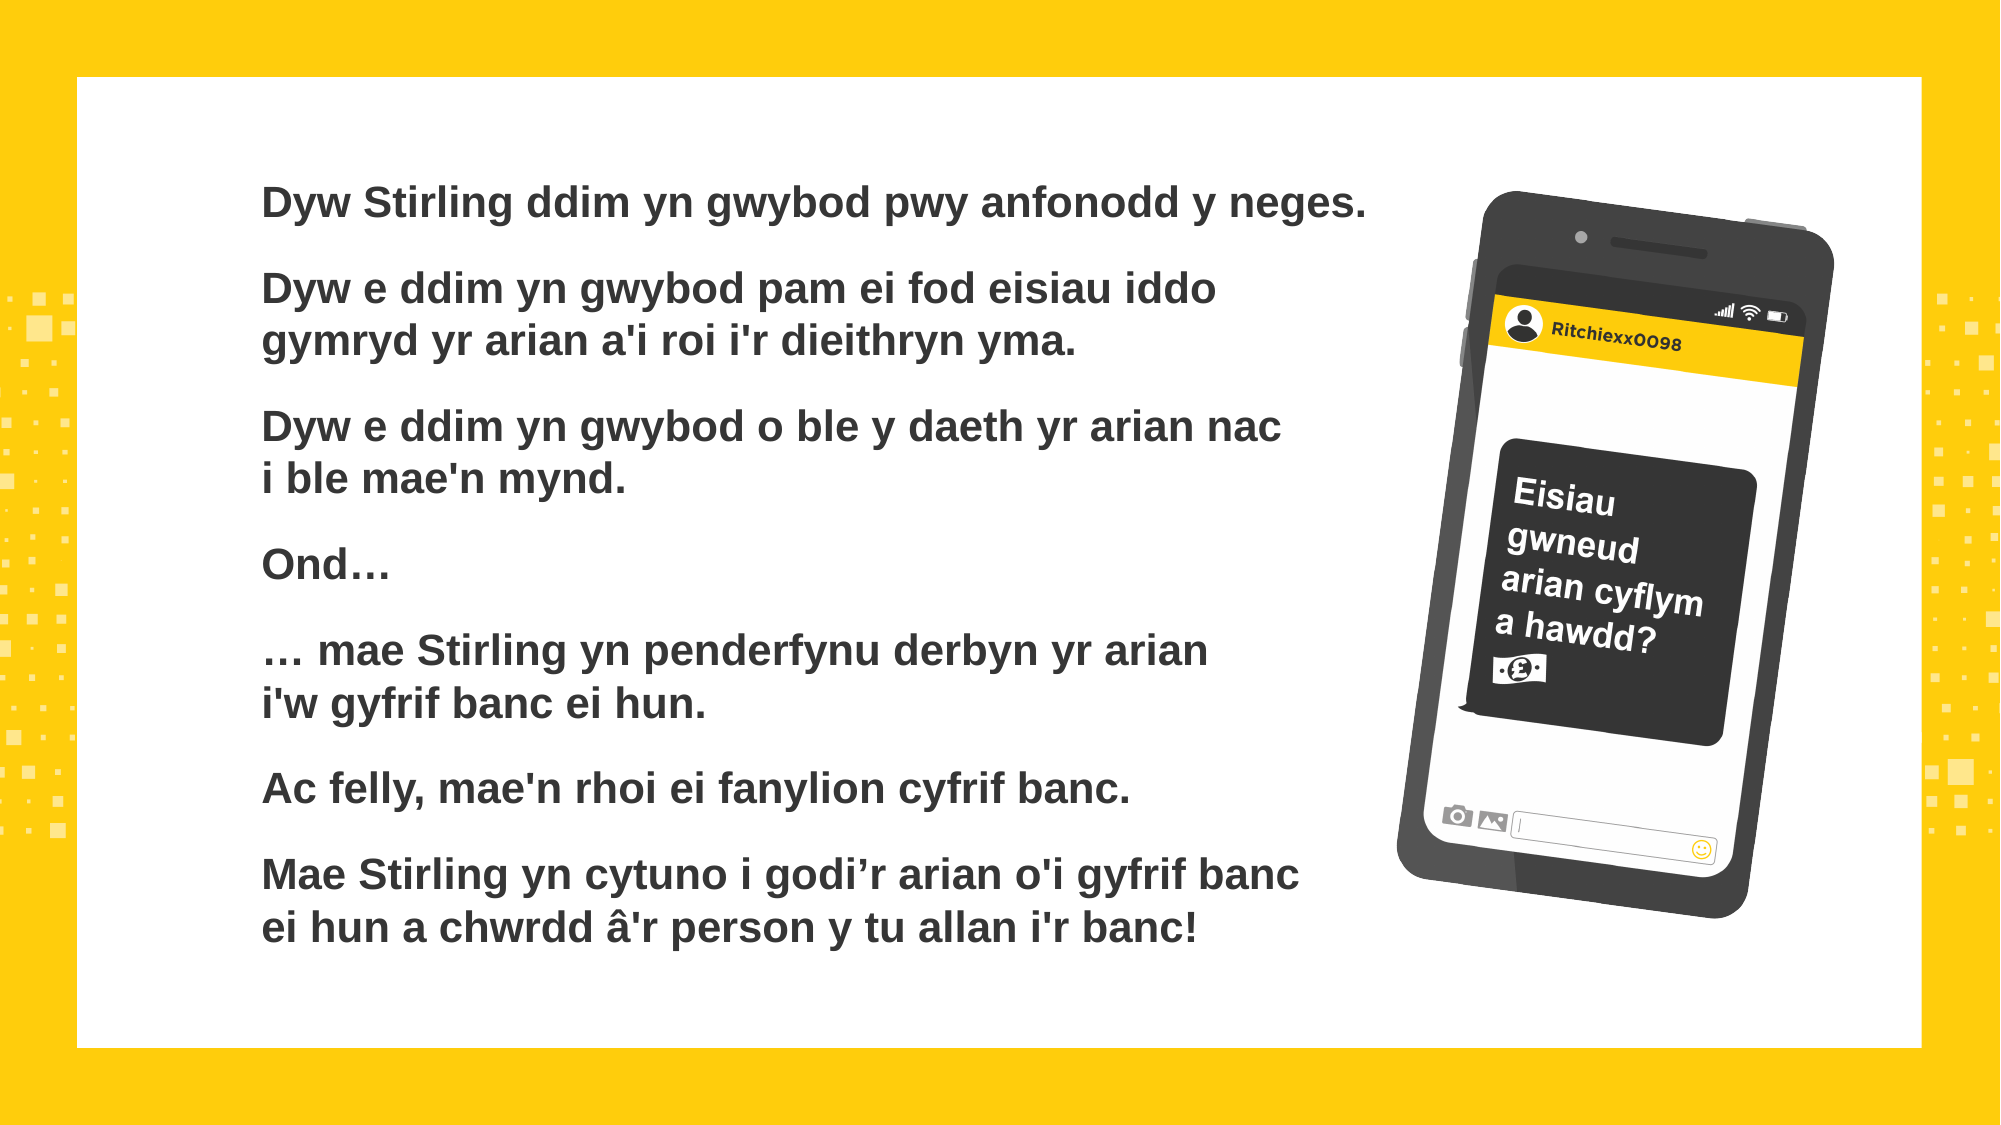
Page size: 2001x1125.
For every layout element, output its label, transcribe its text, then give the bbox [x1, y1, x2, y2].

picture [1385, 183, 1839, 923]
text_box Dyw Stirling ddim yn gwybod pwy anfonodd y neges. Dyw e ddim yn gwybod pam ei fod eisiau iddo gymryd yr arian a'i roi i'r dieithryn yma. Dyw e ddim yn gwybod o ble y daeth yr arian nac i ble mae'n mynd. Ond… … mae Stirling yn penderfynu derbyn yr arian i'w gyfrif banc ei hun. Ac felly, mae'n rhoi ei fanylion cyfrif banc. Mae Stirling yn cytuno i godi’r arian o'i gyfrif banc ei hun a chwrdd â'r person y tu allan i'r banc! [246, 166, 1400, 981]
